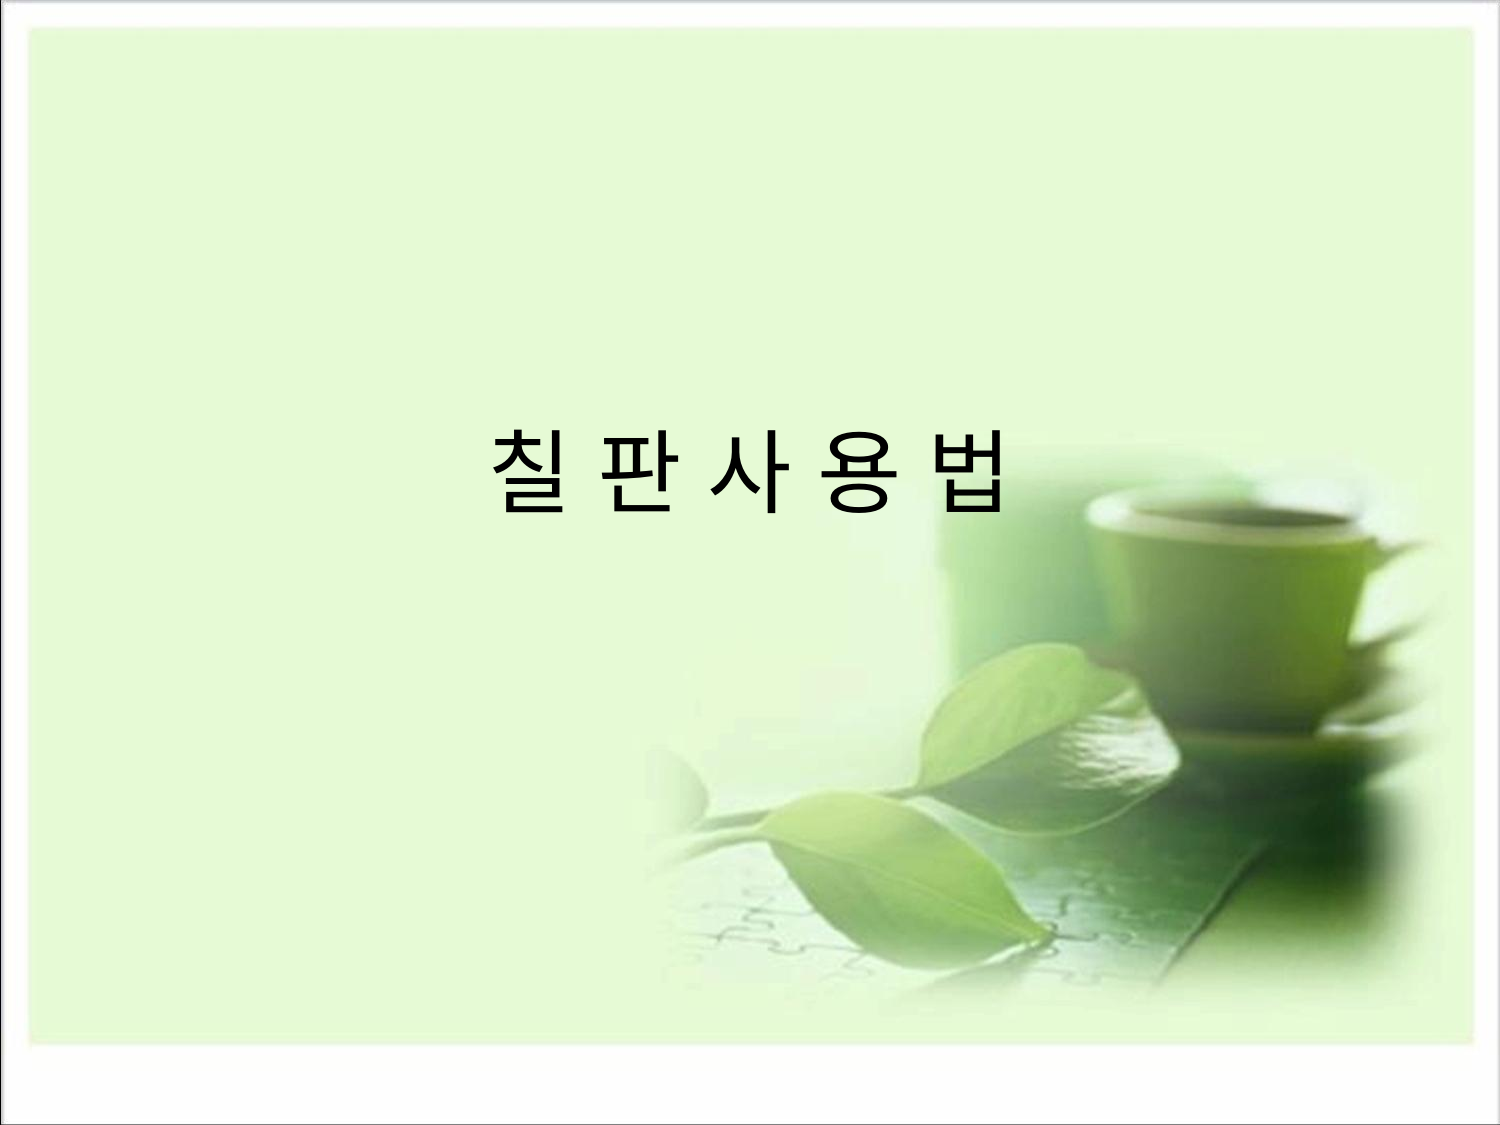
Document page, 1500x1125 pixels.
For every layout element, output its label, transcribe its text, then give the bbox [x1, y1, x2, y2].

picture [0, 0, 1500, 1125]
title 칠 판 사 용 법 [112, 349, 1388, 591]
